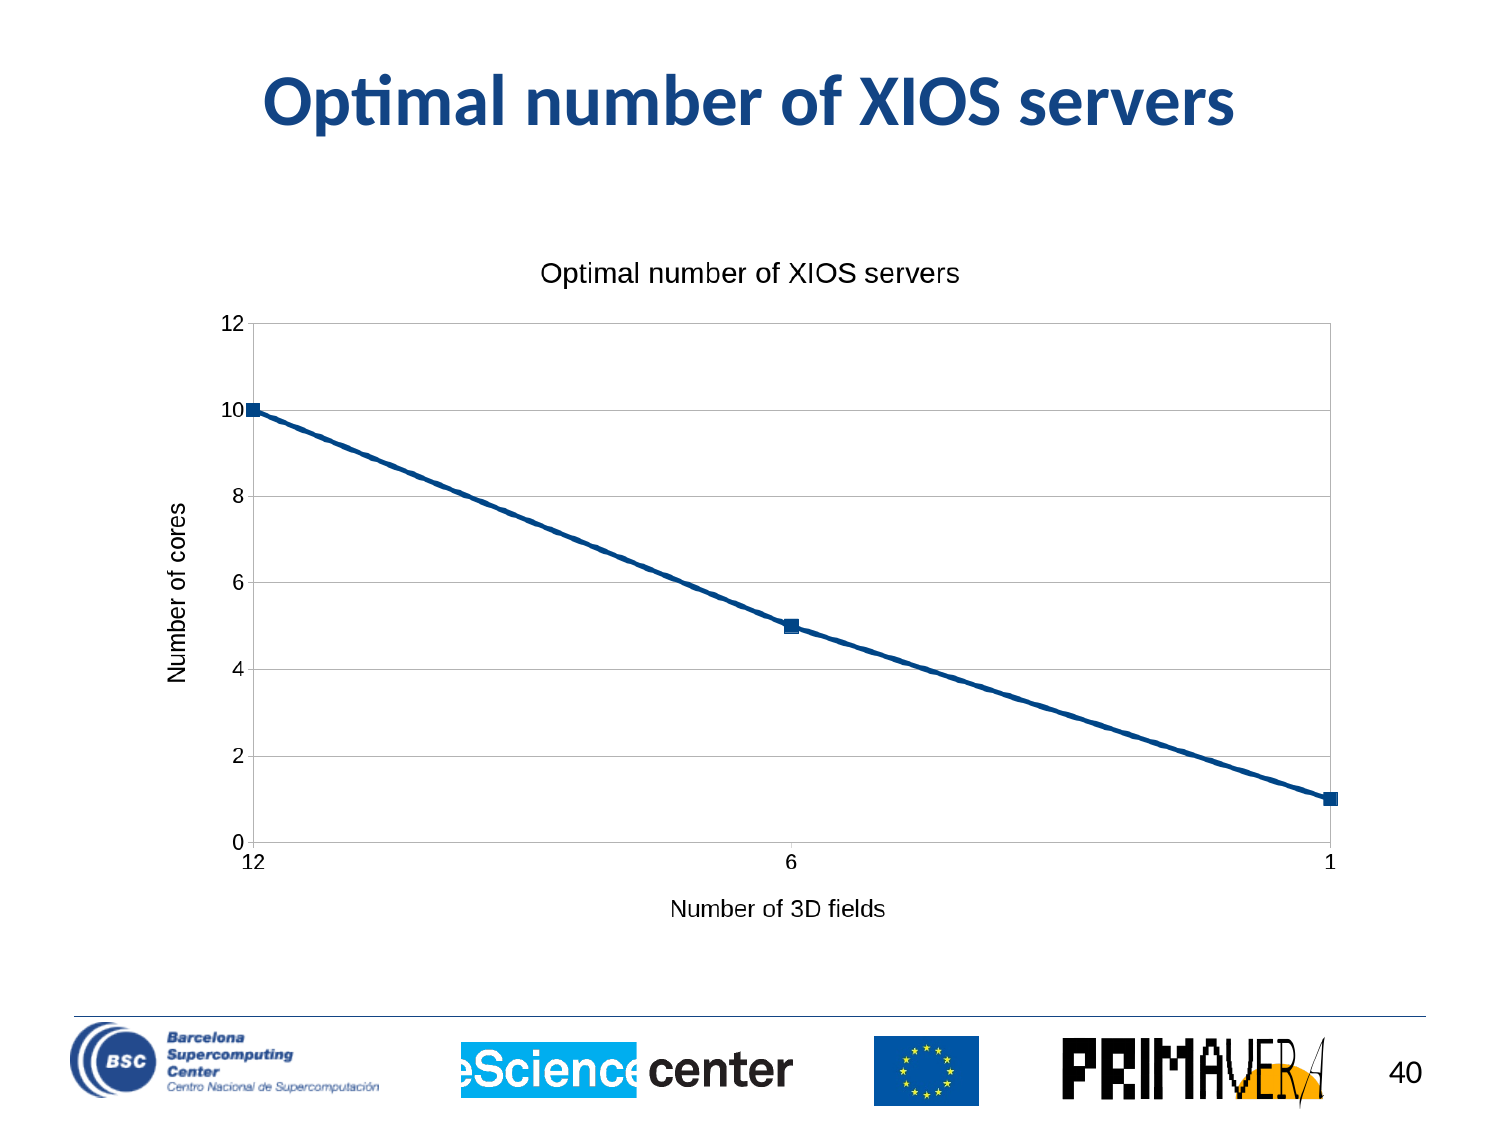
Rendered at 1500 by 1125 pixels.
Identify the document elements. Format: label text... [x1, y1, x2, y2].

title Optimal number of XIOS servers [192, 45, 1308, 159]
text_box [73, 1016, 1438, 1109]
picture [140, 230, 1360, 943]
